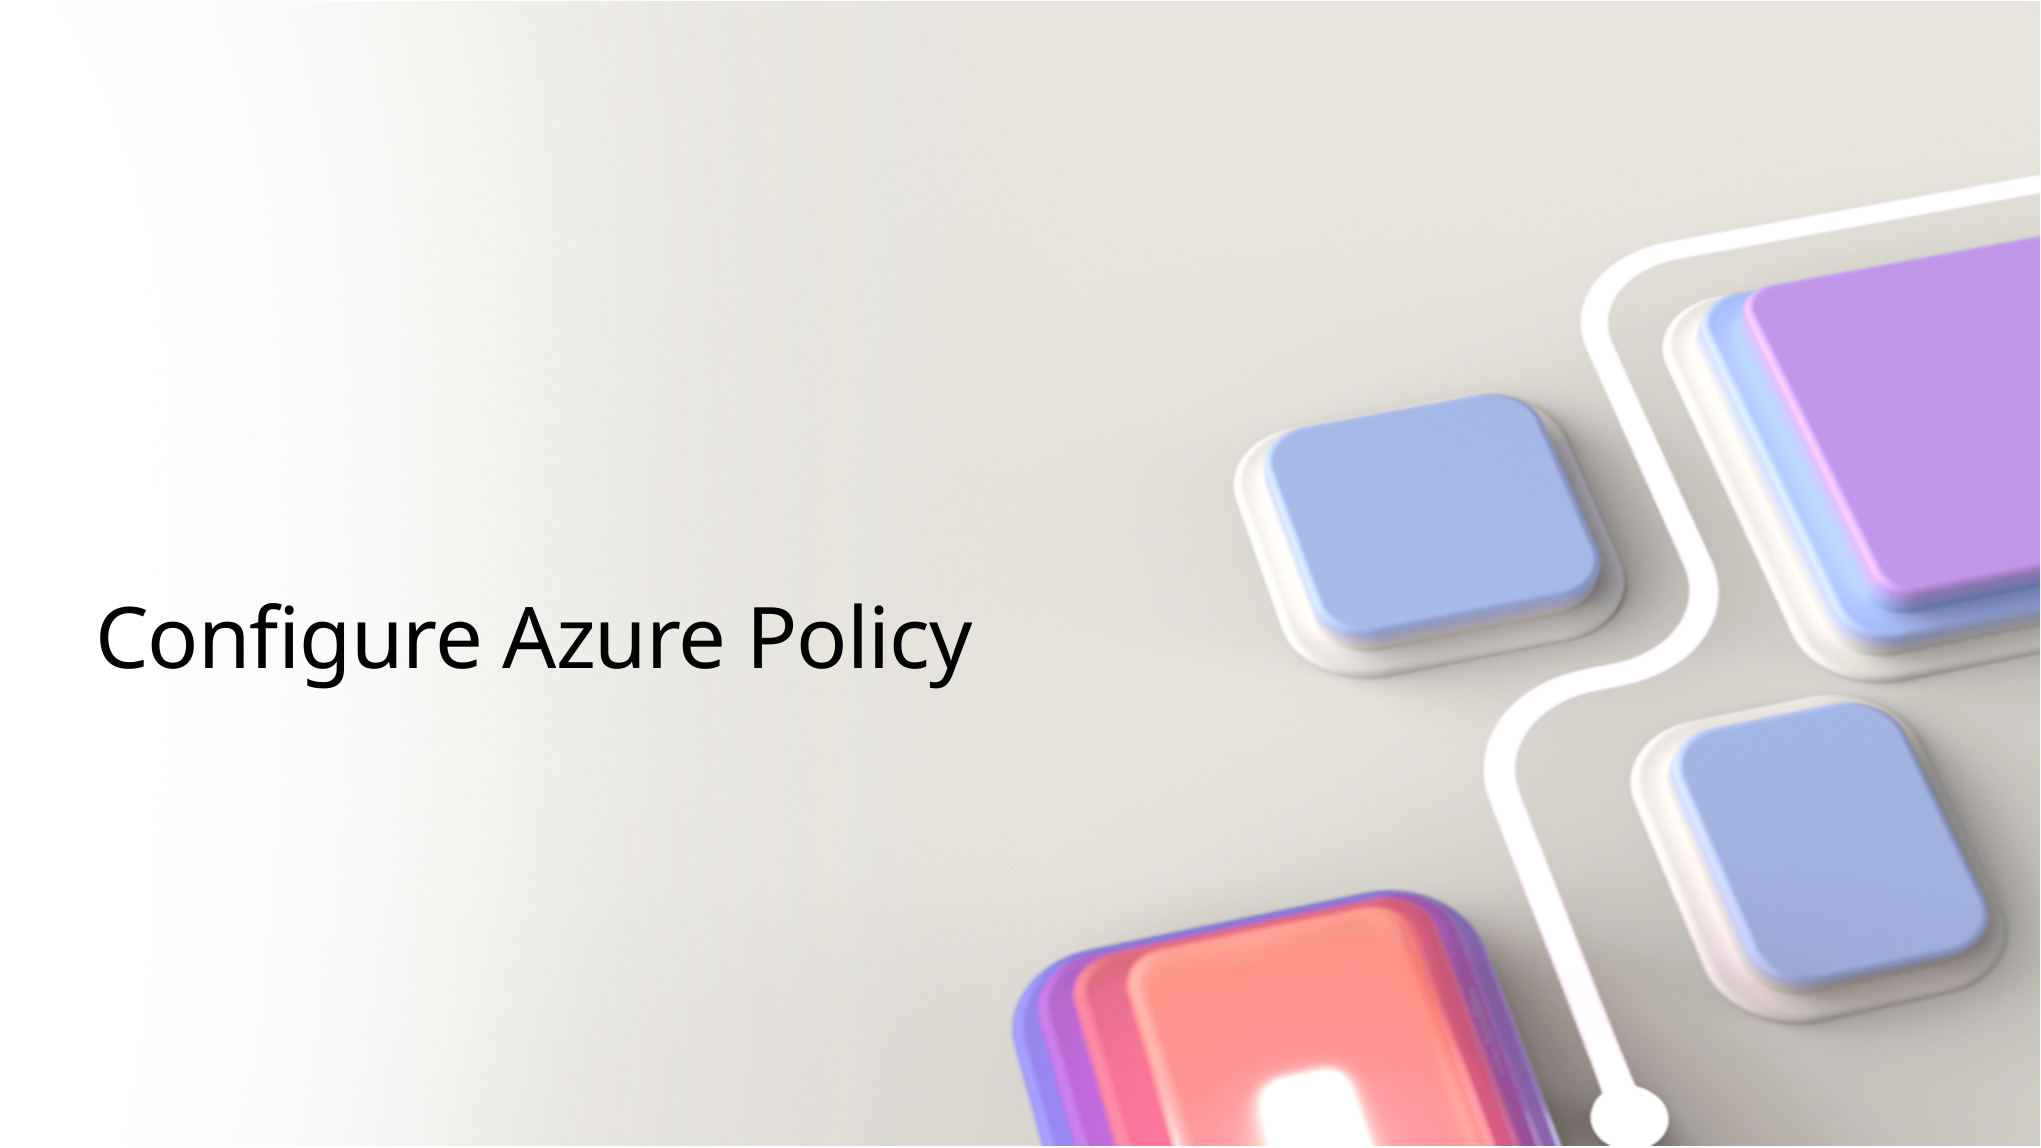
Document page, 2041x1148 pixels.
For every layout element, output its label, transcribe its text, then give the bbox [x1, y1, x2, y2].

title Configure Azure Policy [95, 594, 1460, 688]
